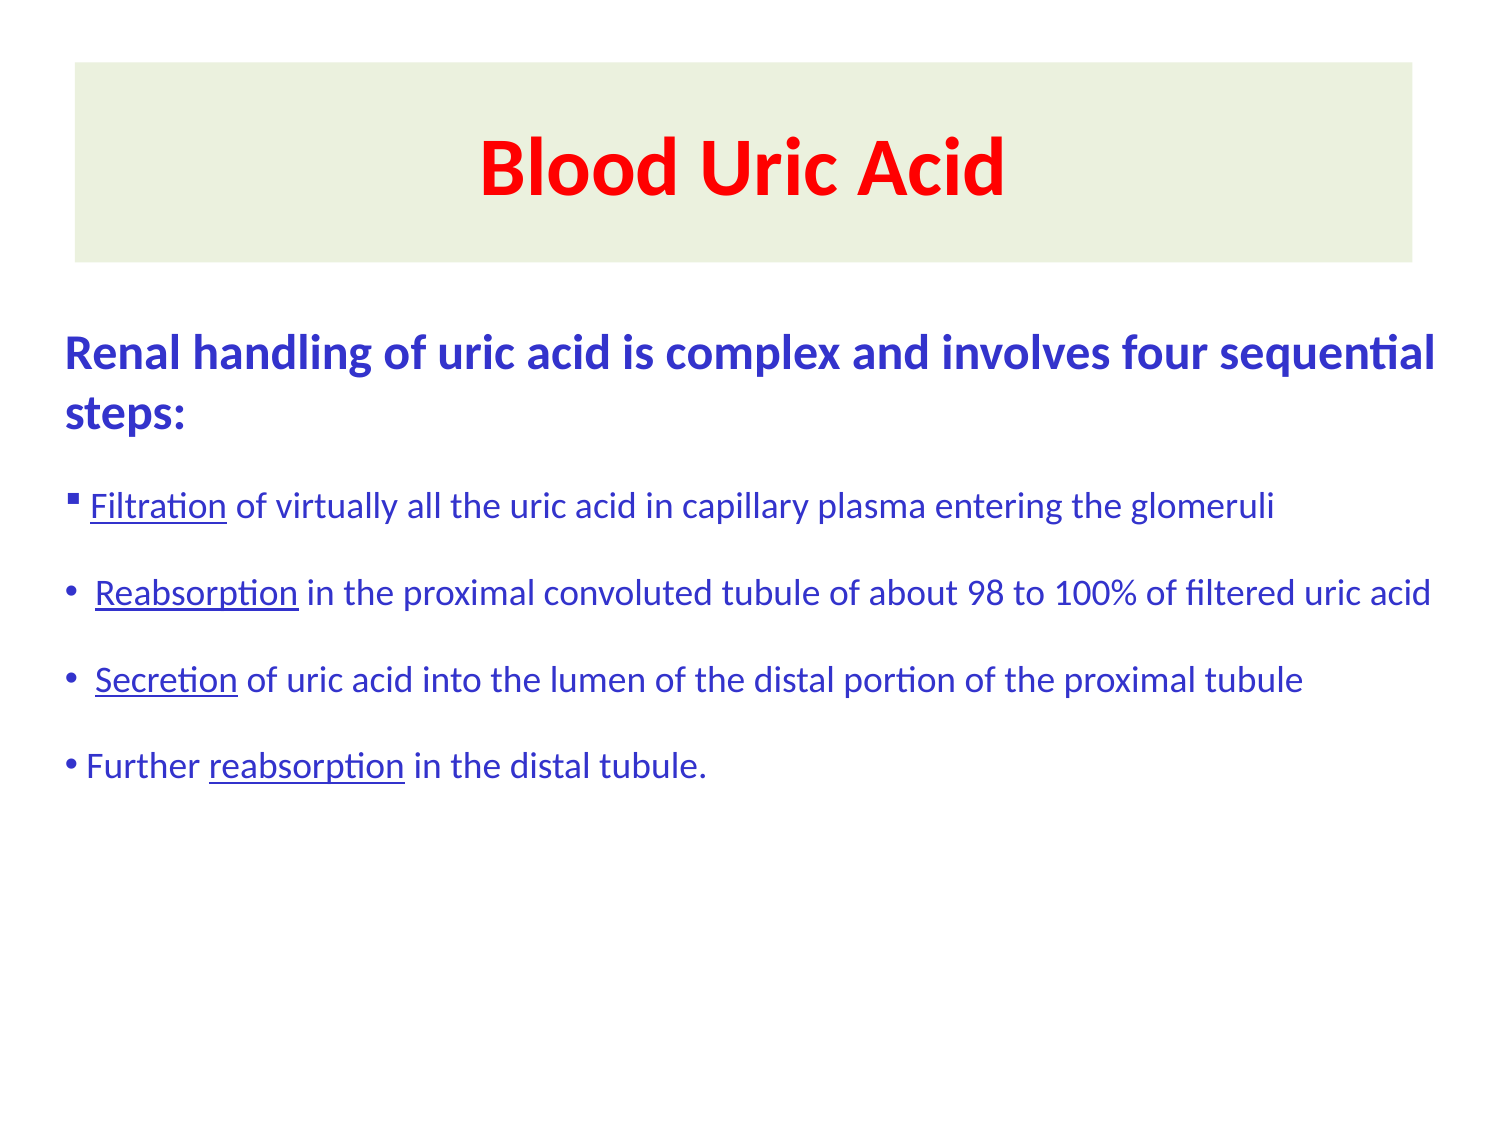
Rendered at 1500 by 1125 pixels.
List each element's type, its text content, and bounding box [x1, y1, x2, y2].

text_box Renal handling of uric acid is complex and involves four sequential steps: Filtration of virtually all the uric acid in capillary plasma entering the glomeruli Reabsorption in the proximal convoluted tubule of about 98 to 100% of filtered uric acid Secretion of uric acid into the lumen of the distal portion of the proximal tubule Further reabsorption in the distal tubule. [49, 312, 1463, 899]
text_box Blood Uric Acid [73, 60, 1414, 265]
